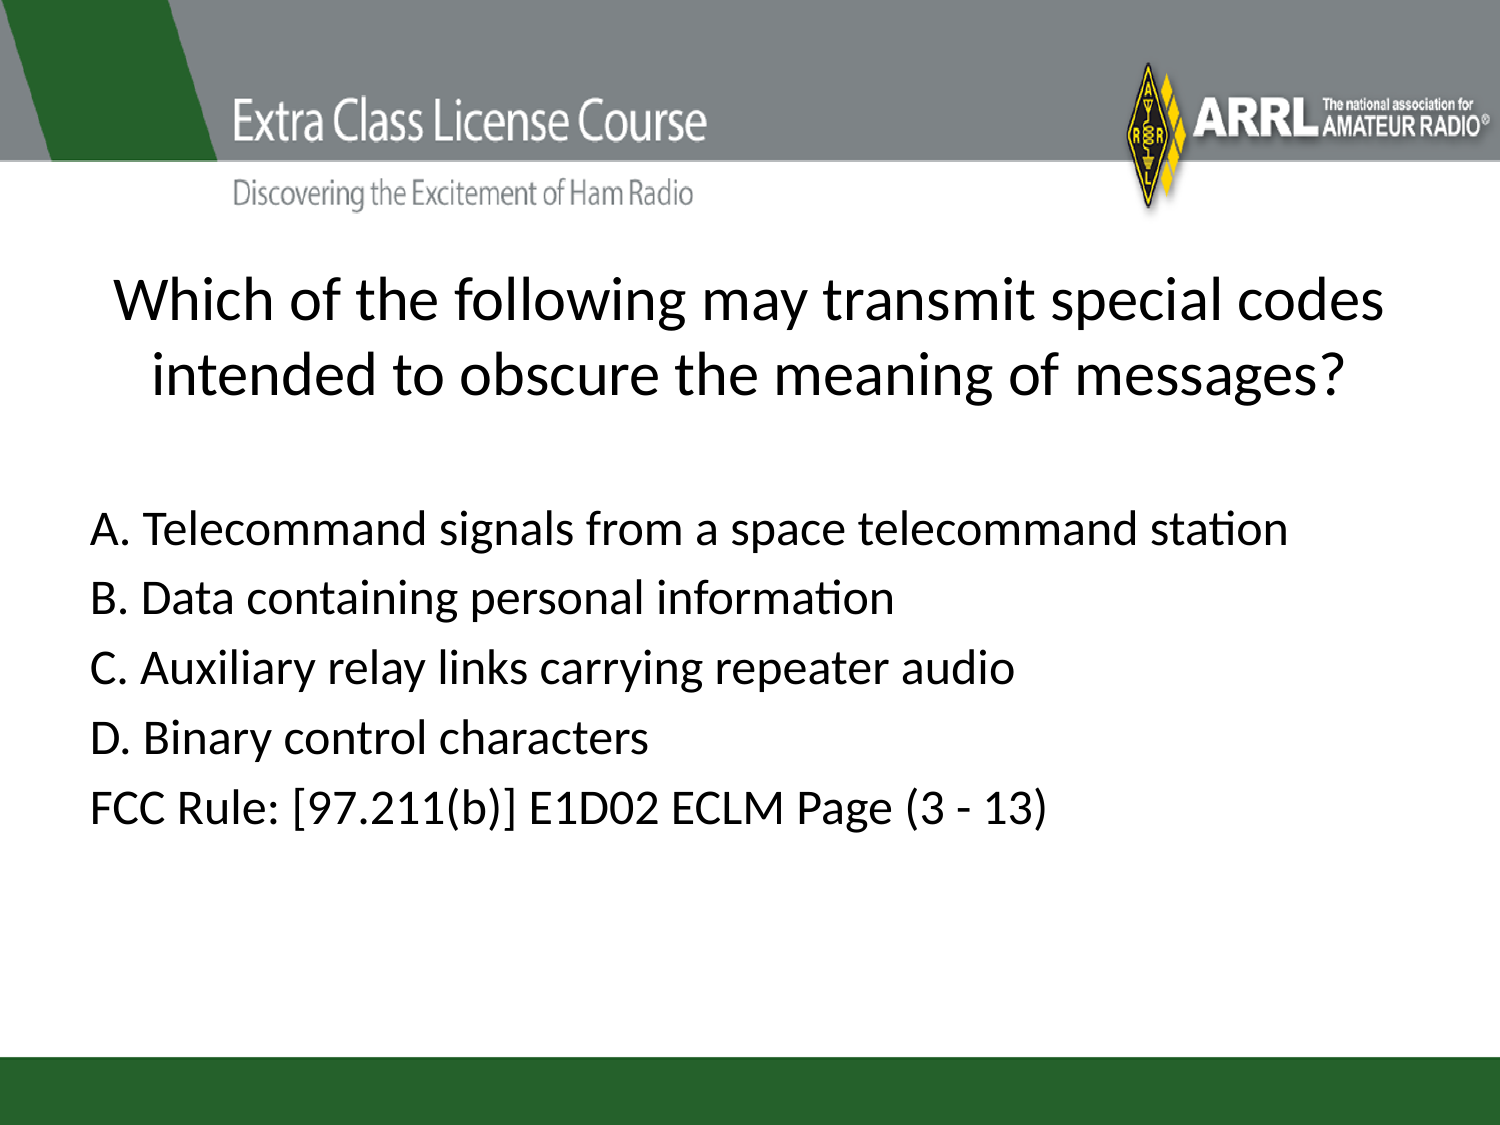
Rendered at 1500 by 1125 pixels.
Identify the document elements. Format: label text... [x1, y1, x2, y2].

picture [0, 0, 1500, 1125]
list A. Telecommand signals from a space telecommand station B. Data containing personal information C. Auxiliary relay links carrying repeater audio D. Binary control characters FCC Rule: [97.211(b)] E1D02 ECLM Page (3 - 13) [75, 487, 1425, 1005]
title Which of the following may transmit special codes intended to obscure the meaning of messages? [75, 250, 1425, 437]
